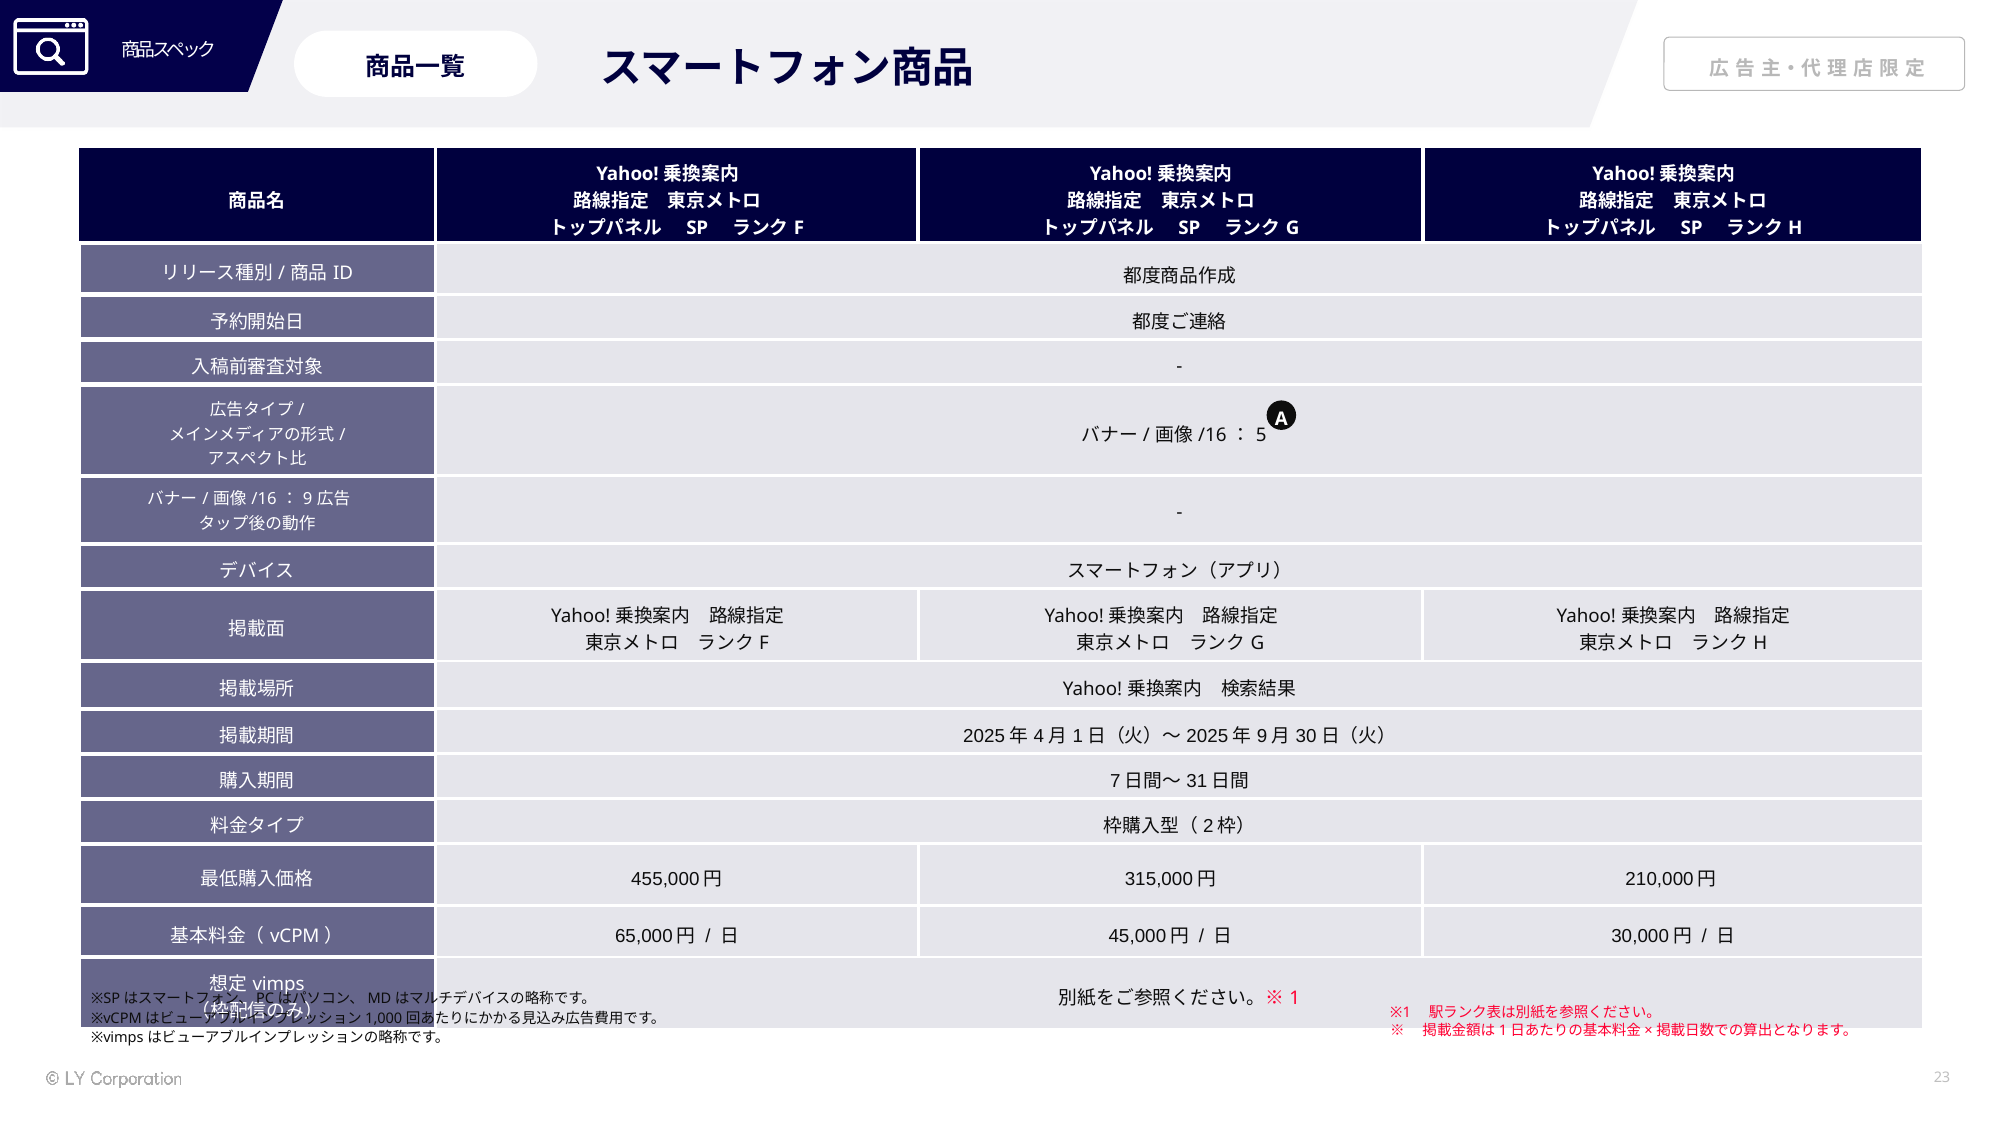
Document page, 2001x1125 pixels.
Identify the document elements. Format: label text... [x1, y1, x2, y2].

table_cell バナー/画像/16：5 [437, 386, 1922, 474]
table_cell - [437, 477, 1922, 542]
table_cell 掲載面 [81, 591, 434, 659]
table_cell 2025年4月1日（火）～2025年9月30日（火） [437, 710, 1922, 752]
table_cell 65,000円 / 日 [437, 907, 917, 956]
table_cell バナー/画像/16：9広告 タップ後の動作 [81, 478, 434, 542]
table_header Yahoo!乗換案内 路線指定 東京メトロ トップパネル SP ランクF [437, 148, 916, 241]
table_cell 都度ご連絡 [437, 296, 1922, 338]
text_box ※SPはスマートフォン、PCはパソコン、MDはマルチデバイスの略称です。 ※vCPMはビューアブルインプレッション1,000回あたりにかかる見込み広告費用です。 ※vimpsはビューアブルインプレッションの略称です。 [91, 987, 774, 1046]
table_header 商品名 [79, 148, 434, 241]
table_cell リリース種別/商品ID [81, 245, 434, 292]
table_cell 掲載場所 [81, 663, 434, 707]
table_cell 最低購入価格 [81, 846, 434, 903]
picture [9, 5, 92, 87]
list 商品スペック [97, 13, 240, 81]
table_header Yahoo!乗換案内 路線指定 東京メトロ トップパネル SP ランクH [1425, 148, 1921, 241]
table_cell 315,000円 [920, 845, 1421, 904]
table_cell Yahoo!乗換案内 路線指定 東京メトロ ランクG [920, 590, 1421, 660]
table_cell デバイス [81, 546, 434, 587]
table_cell 広告タイプ/ メインメディアの形式/ アスペクト比 [81, 387, 434, 474]
table_cell Yahoo!乗換案内 検索結果 [437, 662, 1922, 707]
table_cell 枠購入型（2枠） [437, 800, 1922, 842]
table_cell 別紙をご参照ください。※1 [437, 958, 1922, 1028]
table_cell - [437, 341, 1922, 383]
table_cell 購入期間 [81, 756, 434, 797]
table_cell Yahoo!乗換案内 路線指定 東京メトロ ランクH [1424, 590, 1922, 660]
table_cell 予約開始日 [81, 297, 434, 337]
table_cell Yahoo!乗換案内 路線指定 東京メトロ ランクF [437, 590, 917, 660]
table_cell 掲載期間 [81, 711, 434, 752]
text_box ※1 駅ランク表は別紙を参照ください。 ※ 掲載金額は1日あたりの基本料金×掲載日数での算出となります。 [1375, 995, 1873, 1046]
table_cell 入稿前審査対象 [81, 342, 434, 382]
list スマートフォン商品 [599, 41, 1481, 97]
table_cell スマートフォン（アプリ） [437, 545, 1922, 587]
table_cell 455,000円 [437, 845, 917, 904]
table_cell 基本料金（vCPM） [81, 907, 434, 955]
table_cell 想定vimps （枠配信のみ） [81, 959, 434, 1027]
table_cell 30,000円 / 日 [1424, 907, 1922, 956]
table_cell 7日間～31日間 [437, 755, 1922, 797]
text_box 商品一覧 [293, 29, 539, 98]
text_box A [1266, 400, 1297, 430]
table_cell 料金タイプ [81, 801, 434, 842]
table_cell 45,000円 / 日 [920, 907, 1421, 956]
table_cell 210,000円 [1424, 845, 1922, 904]
picture [46, 1071, 181, 1088]
table_cell 都度商品作成 [437, 244, 1922, 293]
table_header Yahoo!乗換案内 路線指定 東京メトロ トップパネル SP ランクG [920, 148, 1421, 241]
